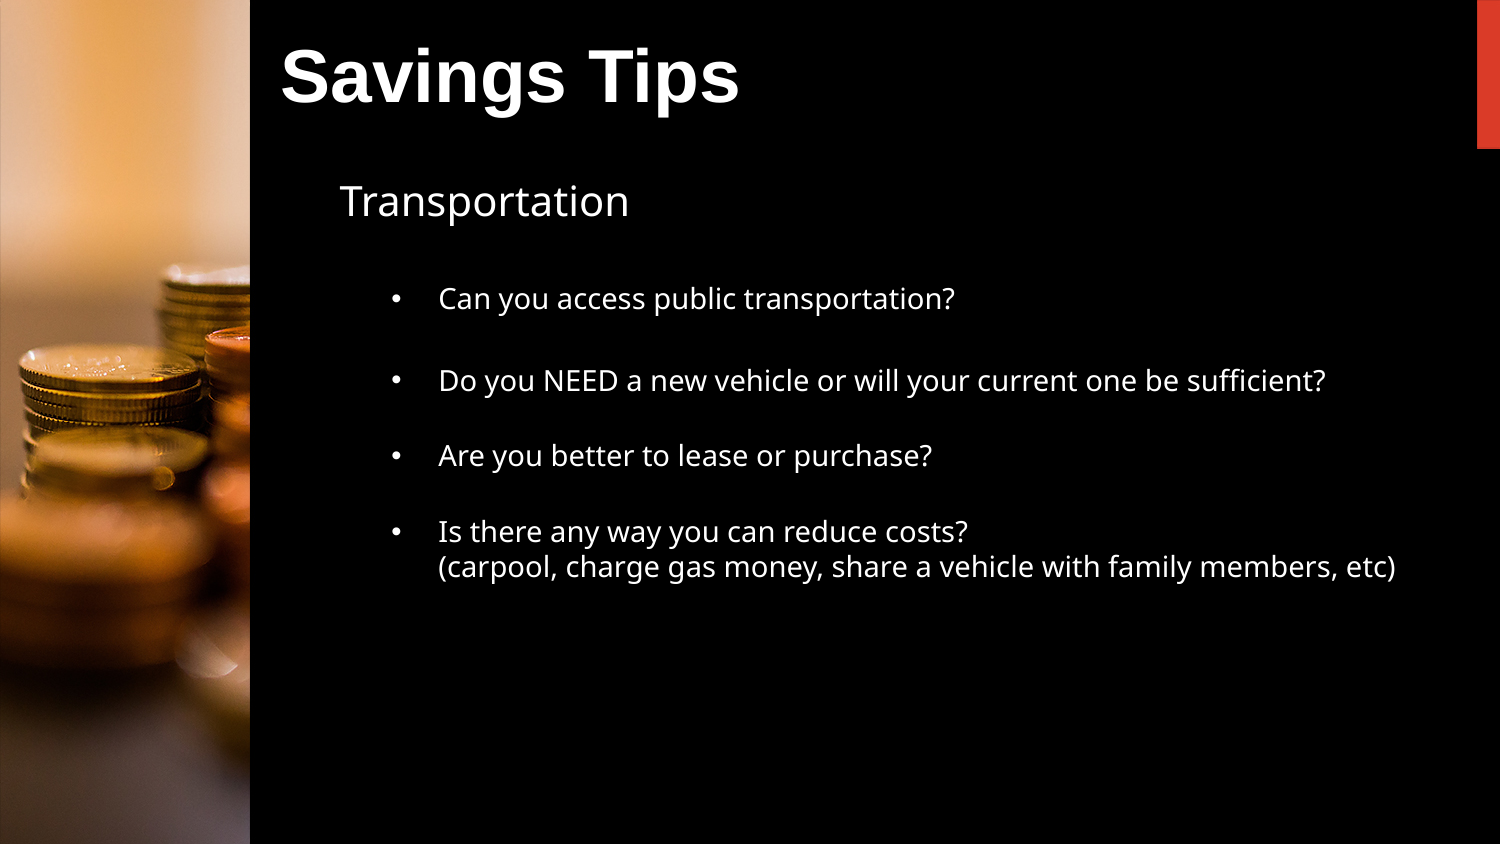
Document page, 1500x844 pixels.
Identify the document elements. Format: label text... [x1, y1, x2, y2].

list Can you access public transportation? Do you NEED a new vehicle or will your current one be sufficient? Are you better to lease or purchase? Is there any way you can reduce costs? (carpool, charge gas money, share a vehicle with family members, etc) [326, 273, 1461, 765]
picture [0, 0, 1500, 844]
title Savings Tips [265, 0, 1500, 146]
list Transportation [324, 161, 1459, 238]
